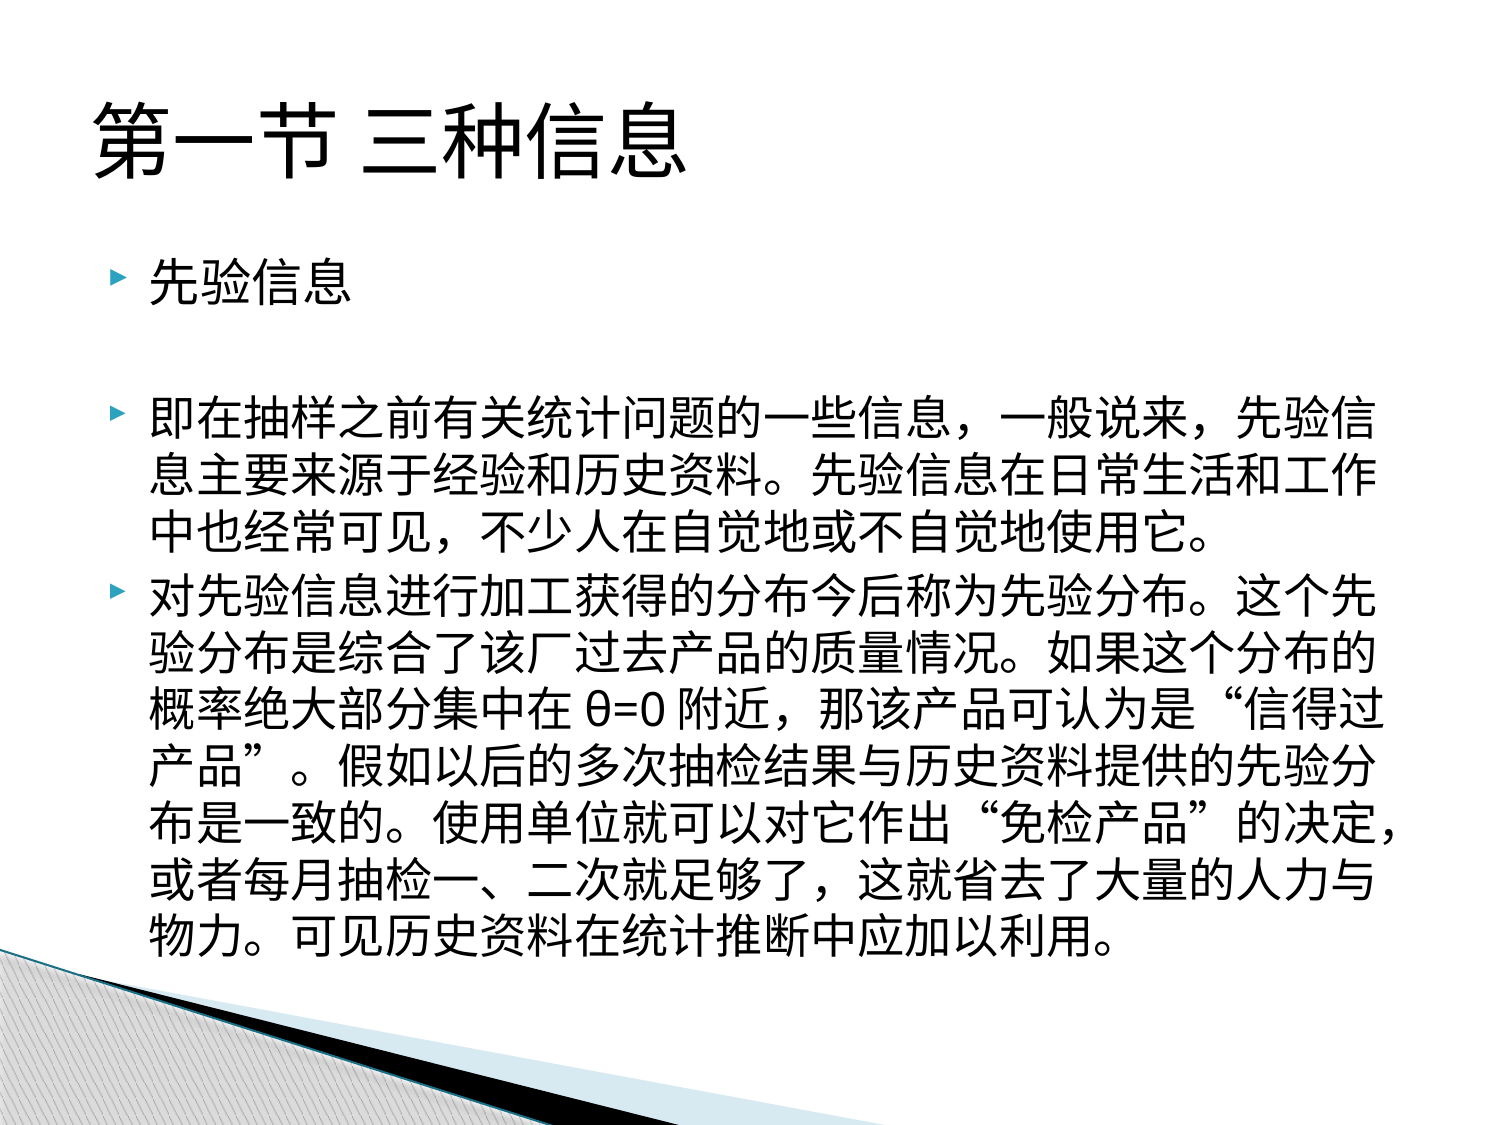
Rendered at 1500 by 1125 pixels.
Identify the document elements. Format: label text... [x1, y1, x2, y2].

title 第一节 三种信息 [75, 45, 1425, 233]
list 先验信息 即在抽样之前有关统计问题的一些信息，一般说来，先验信息主要来源于经验和历史资料。先验信息在日常生活和工作中也经常可见，不少人在自觉地或不自觉地使用它。 对先验信息进行加工获得的分布今后称为先验分布。这个先验分布是综合了该厂过去产品的质量情况。如果这个分布的概率绝大部分集中在θ=0附近，那该产品可认为是“信得过产品”。假如以后的多次抽检结果与历史资料提供的先验分布是一致的。使用单位就可以对它作出“免检产品”的决定，或者每月抽检一、二次就足够了，这就省去了大量的人力与物力。可见历史资料在统计推断中应加以利用。 [75, 243, 1425, 986]
